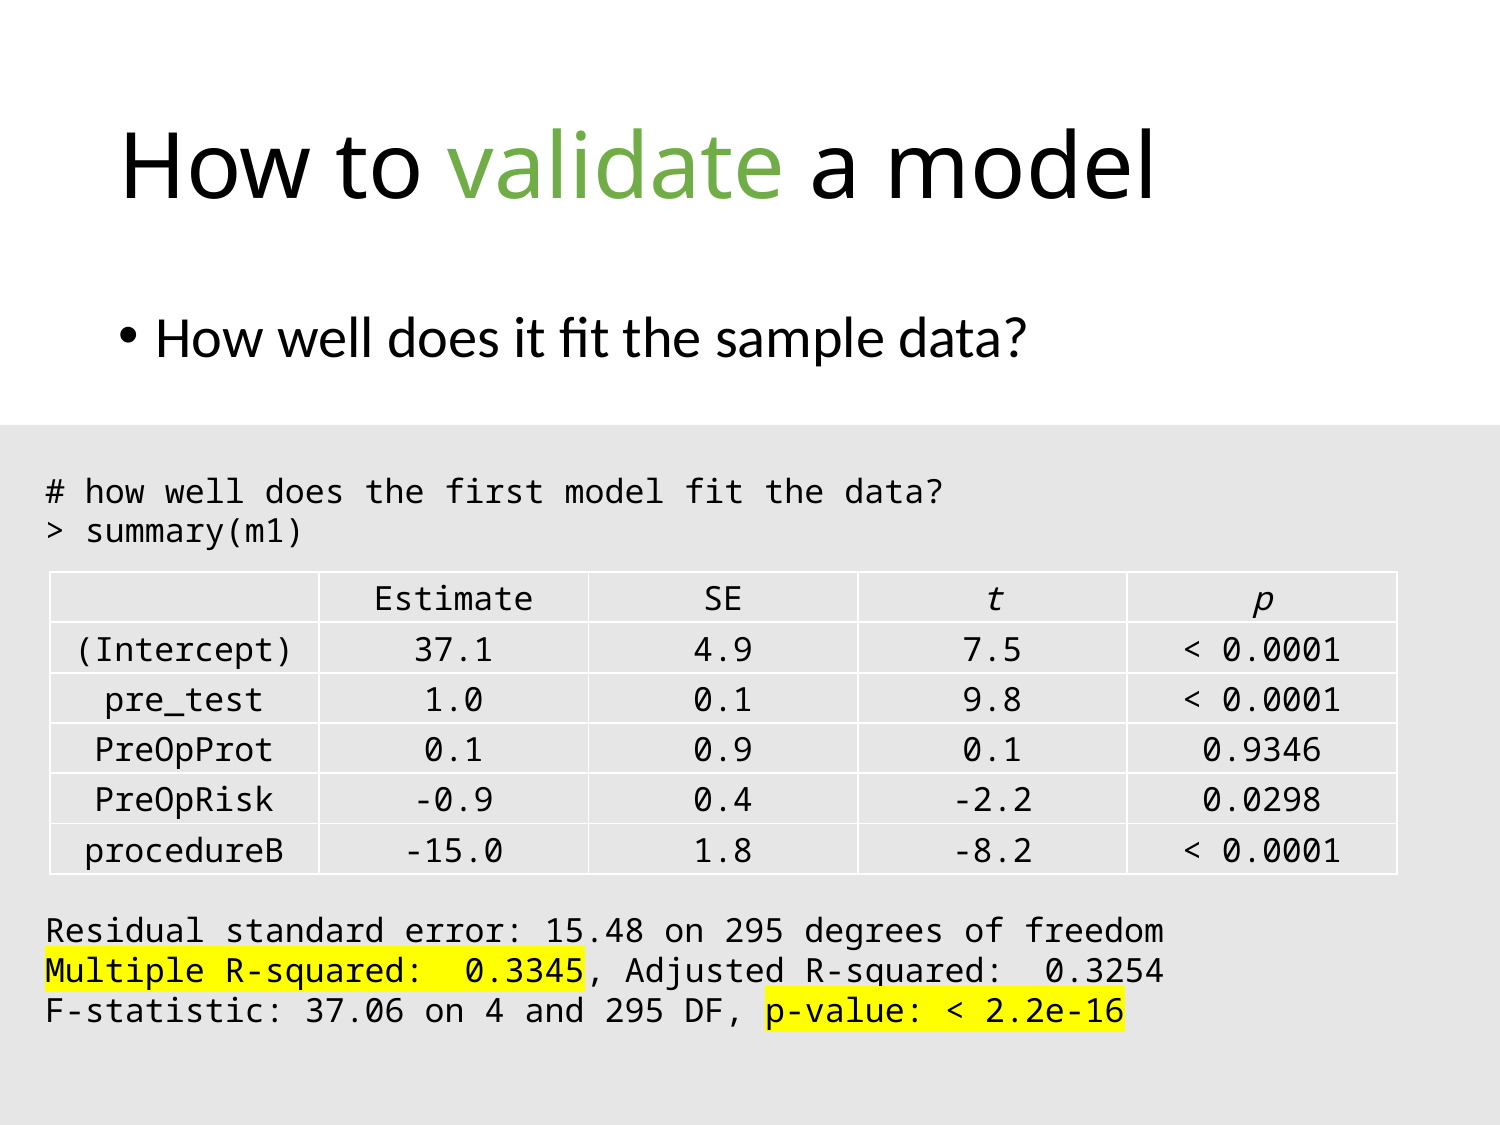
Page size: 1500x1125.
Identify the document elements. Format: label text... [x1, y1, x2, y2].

table_cell (Intercept) [51, 623, 318, 672]
title How to validate a model [103, 59, 1397, 278]
table_cell 1.8 [589, 824, 857, 873]
table_cell < 0.0001 [1128, 824, 1396, 873]
table_header [51, 573, 318, 621]
table_cell < 0.0001 [1128, 674, 1396, 722]
table_cell 0.1 [859, 724, 1126, 772]
text_box # how well does the first model fit the data? > summary(m1) Residual standard error: 15.48 on 295 degrees of freedom Multiple R-squared: 0.3345, Adjusted R-squared: 0.3254 F-statistic: 37.06 on 4 and 295 DF, p-value: < 2.2e-16 [0, 424, 1500, 1125]
table_cell 7.5 [859, 623, 1126, 672]
table_cell 9.8 [859, 674, 1126, 722]
table_cell PreOpProt [51, 724, 318, 772]
table_cell -0.9 [320, 774, 588, 823]
list How well does it fit the sample data? [103, 299, 1397, 403]
table_cell -2.2 [859, 774, 1126, 823]
table_header SE [589, 573, 857, 621]
table_cell 1.0 [320, 674, 588, 722]
table_cell 37.1 [320, 623, 588, 672]
table_cell 0.0298 [1128, 774, 1396, 823]
table_cell 0.1 [320, 724, 588, 772]
table_header Estimate [320, 573, 588, 621]
table_cell 0.4 [589, 774, 857, 823]
table_cell 0.9 [589, 724, 857, 772]
table_cell 0.9346 [1128, 724, 1396, 772]
table_cell < 0.0001 [1128, 623, 1396, 672]
table_header p [1128, 573, 1396, 621]
table_cell 0.1 [589, 674, 857, 722]
table_cell -8.2 [859, 824, 1126, 873]
table_cell procedureB [51, 824, 318, 873]
table_cell -15.0 [320, 824, 588, 873]
table_cell PreOpRisk [51, 774, 318, 823]
table_cell pre_test [51, 674, 318, 722]
table_header t [859, 573, 1126, 621]
table_cell 4.9 [589, 623, 857, 672]
